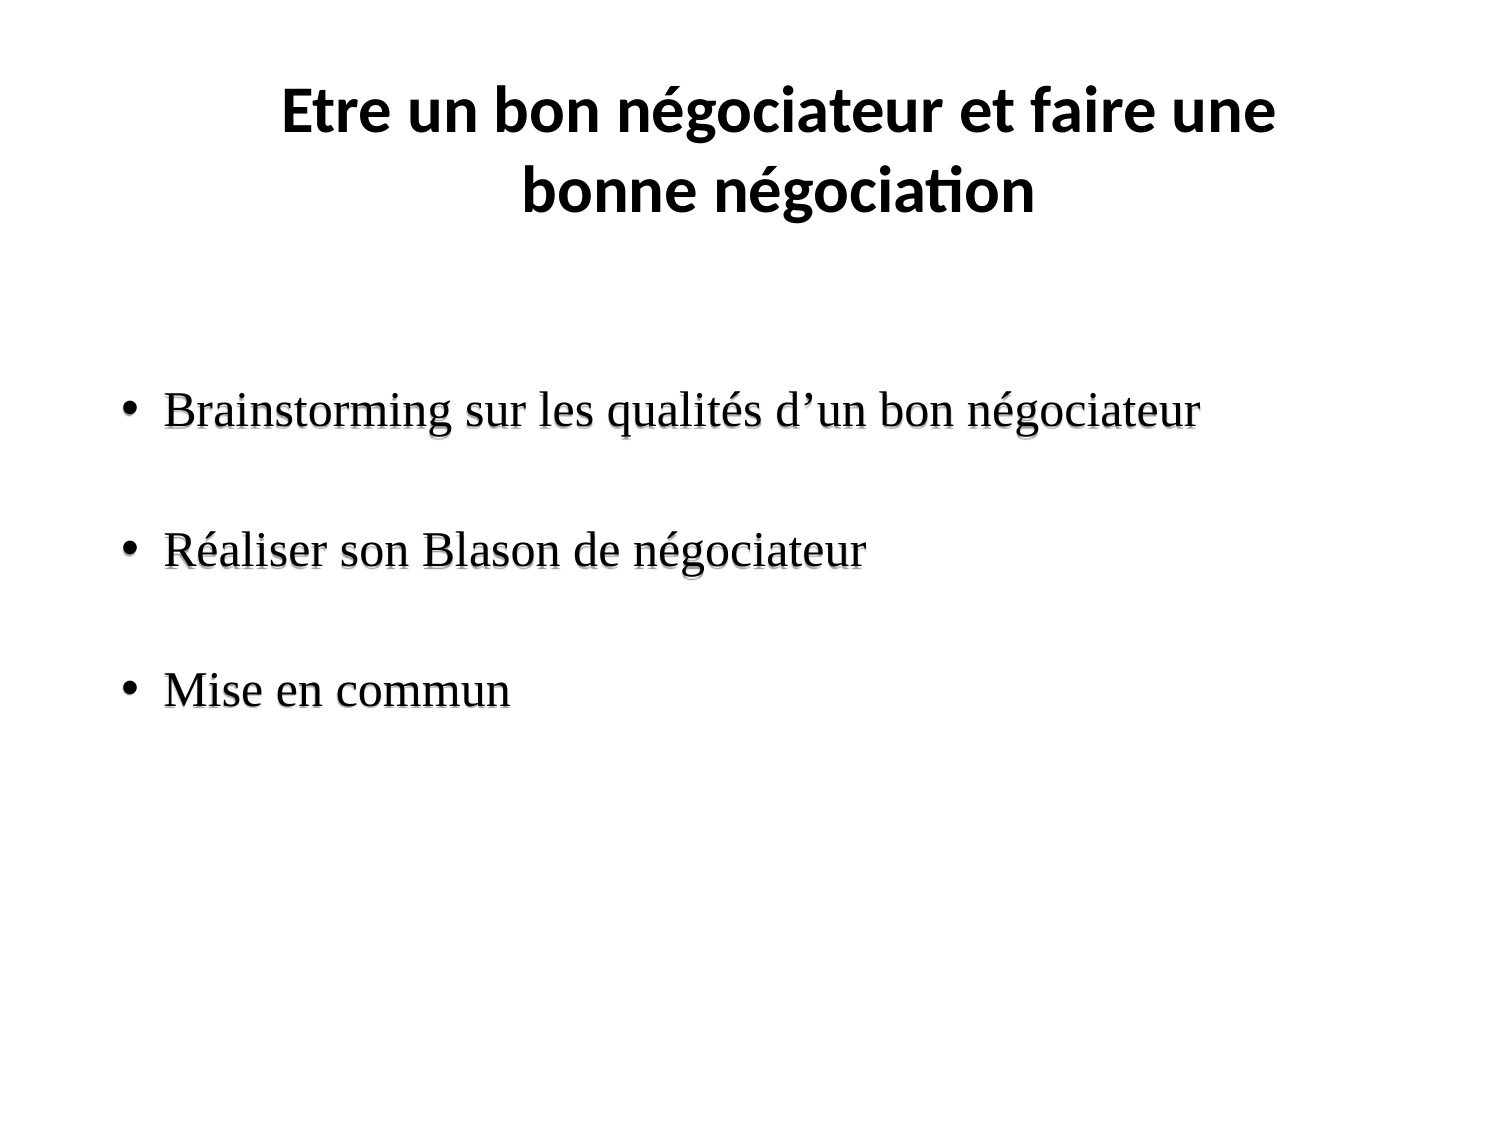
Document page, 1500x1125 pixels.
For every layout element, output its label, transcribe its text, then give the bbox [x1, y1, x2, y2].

text_box Etre un bon négociateur et faire une bonne négociation [187, 58, 1371, 234]
list Brainstorming sur les qualités d’un bon négociateur Réaliser son Blason de négociateur Mise en commun [88, 314, 1424, 929]
